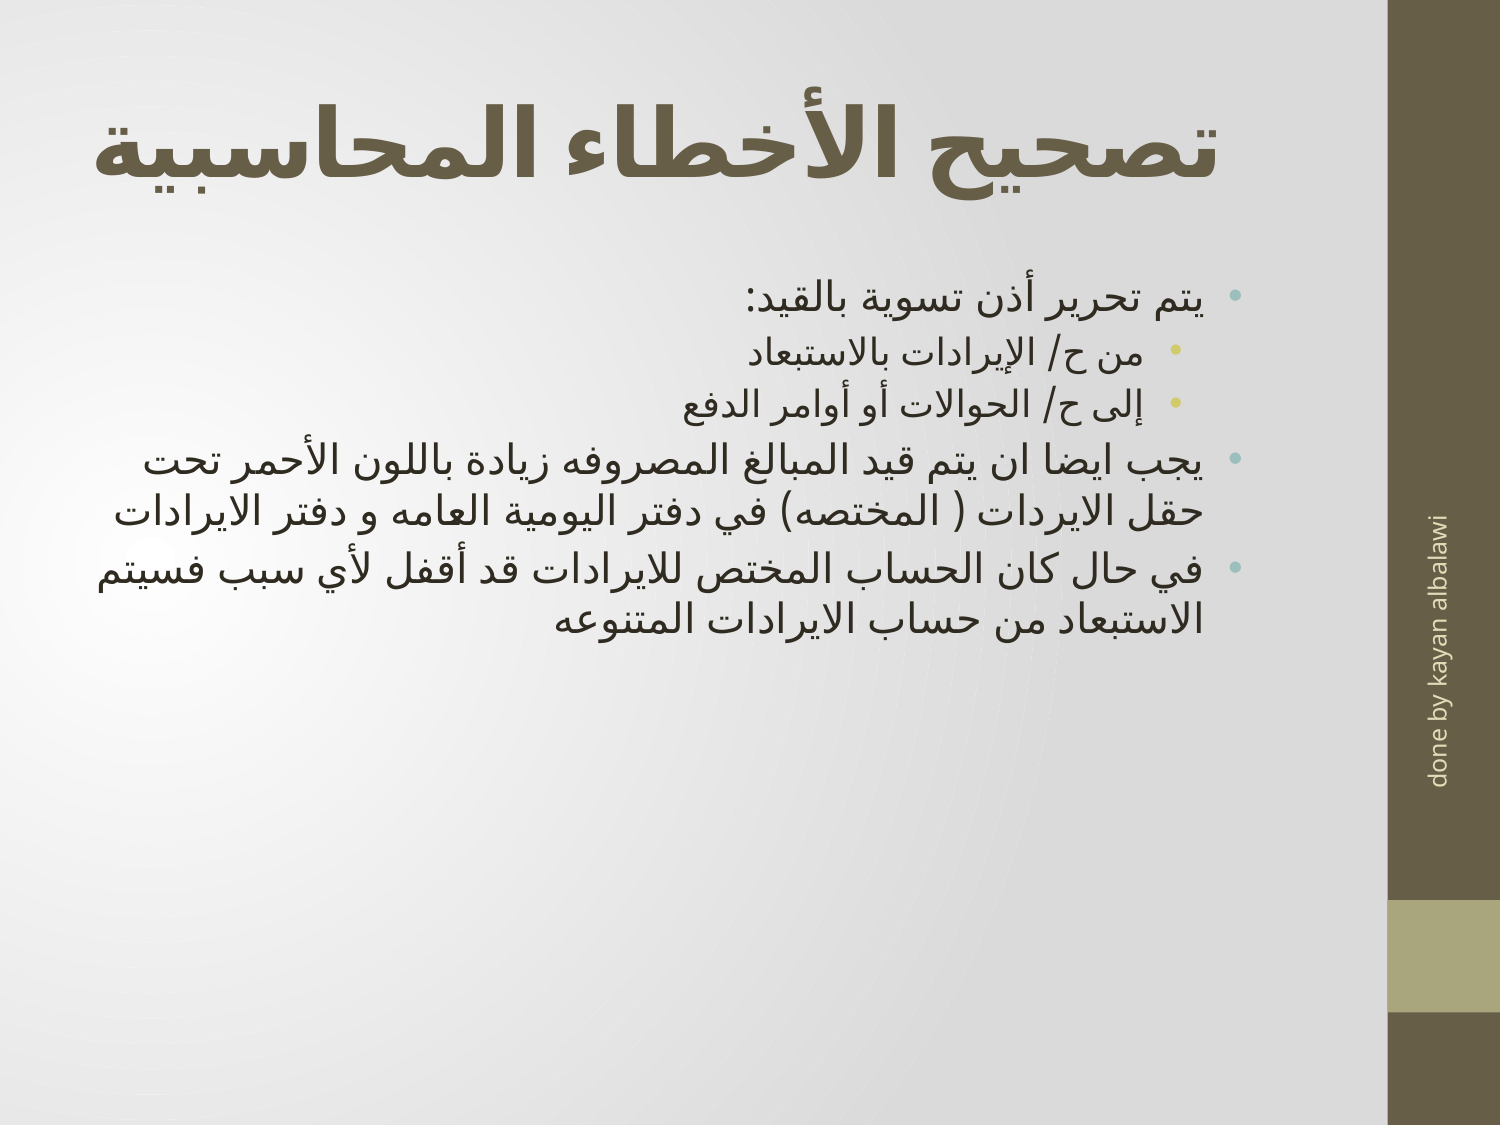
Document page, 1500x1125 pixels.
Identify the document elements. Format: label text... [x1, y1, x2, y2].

list يتم تحرير أذن تسوية بالقيد: من ح/ الإيرادات بالاستبعاد إلى ح/ الحوالات أو أوامر الدفع يجب ايضا ان يتم قيد المبالغ المصروفه زيادة باللون الأحمر تحت حقل الايردات ( المختصه) في دفتر اليومية العامه و دفتر الايرادات في حال كان الحساب المختص للايرادات قد أقفل لأي سبب فسيتم الاستبعاد من حساب الايرادات المتنوعه [75, 262, 1325, 1050]
title تصحيح الأخطاء المحاسبية [75, 45, 1325, 233]
footer done by kayan albalawi [1408, 500, 1469, 889]
